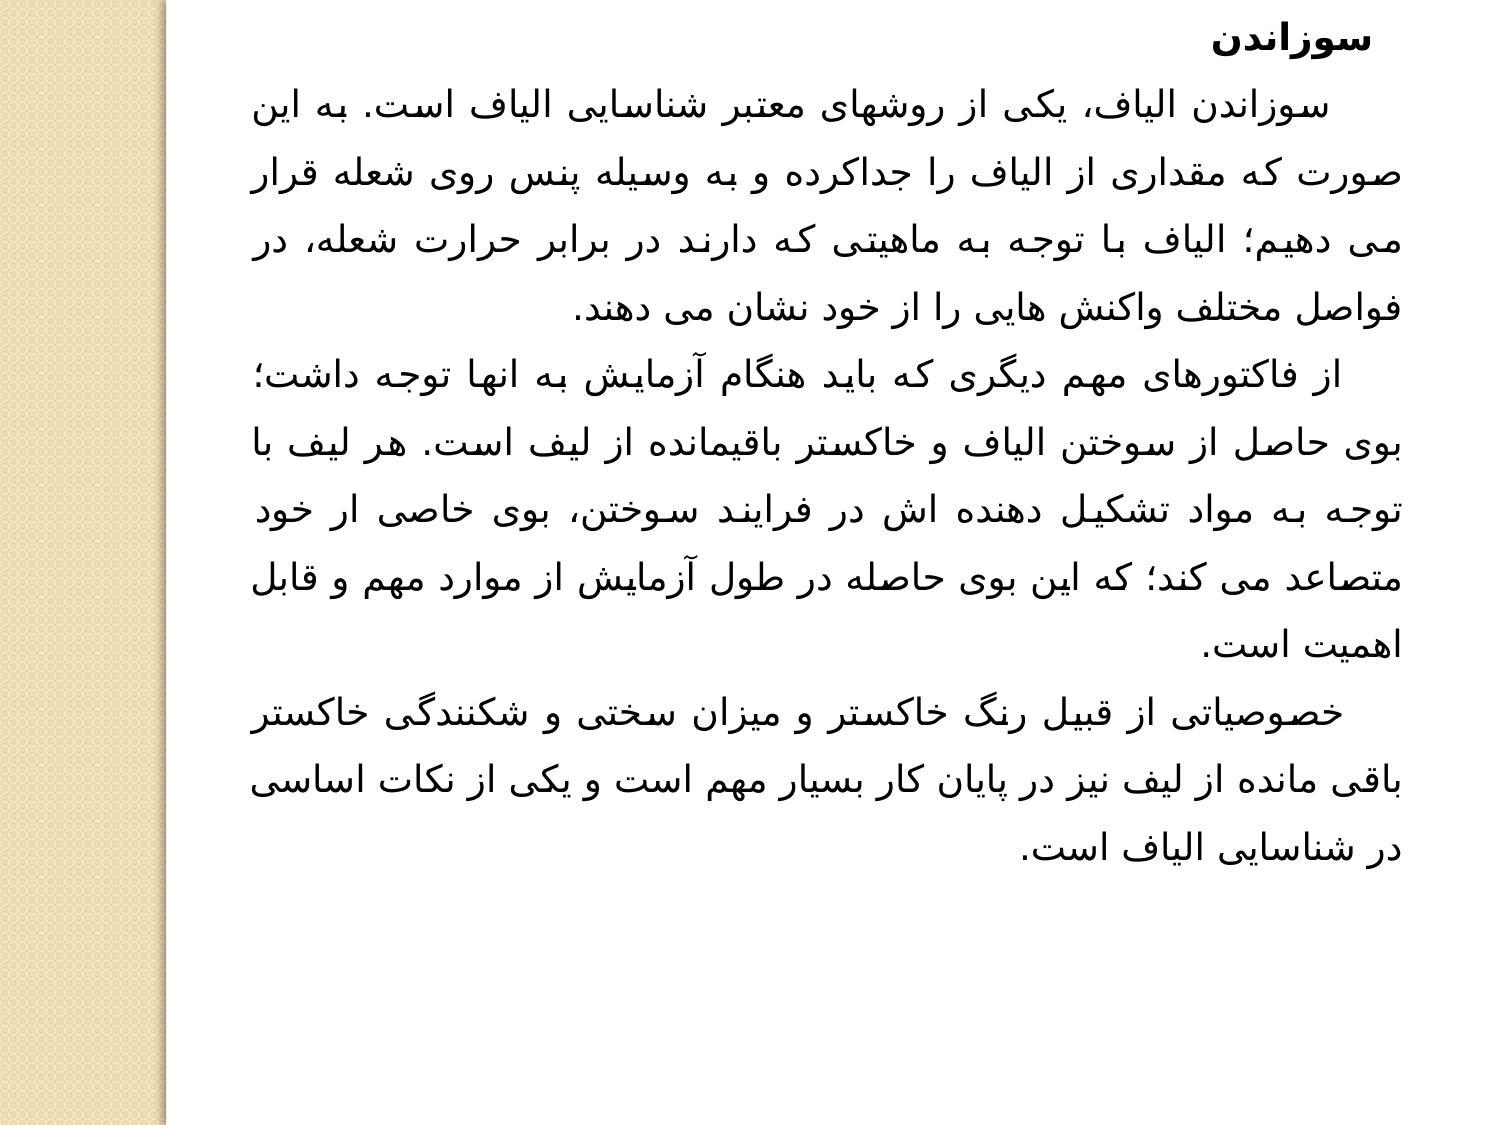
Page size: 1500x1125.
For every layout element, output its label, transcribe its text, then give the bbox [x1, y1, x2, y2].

text_box سوزاندن سوزاندن الیاف، یکی از روشهای معتبر شناسایی الیاف است. به این صورت که مقداری از الیاف را جداکرده و به وسیله پنس روی شعله قرار می دهیم؛ الیاف با توجه به ماهیتی که دارند در برابر حرارت شعله، در فواصل مختلف واکنش هایی را از خود نشان می دهند. از فاکتورهای مهم دیگری که باید هنگام آزمایش به انها توجه داشت؛ بوی حاصل از سوختن الیاف و خاکستر باقیمانده از لیف است. هر لیف با توجه به مواد تشکیل دهنده اش در فرایند سوختن، بوی خاصی ار خود متصاعد می کند؛ که این بوی حاصله در طول آزمایش از موارد مهم و قابل اهمیت است. خصوصیاتی از قبیل رنگ خاکستر و میزان سختی و شکنندگی خاکستر باقی مانده از لیف نیز در پایان کار بسیار مهم است و یکی از نکات اساسی در شناسایی الیاف است. [234, 0, 1418, 868]
